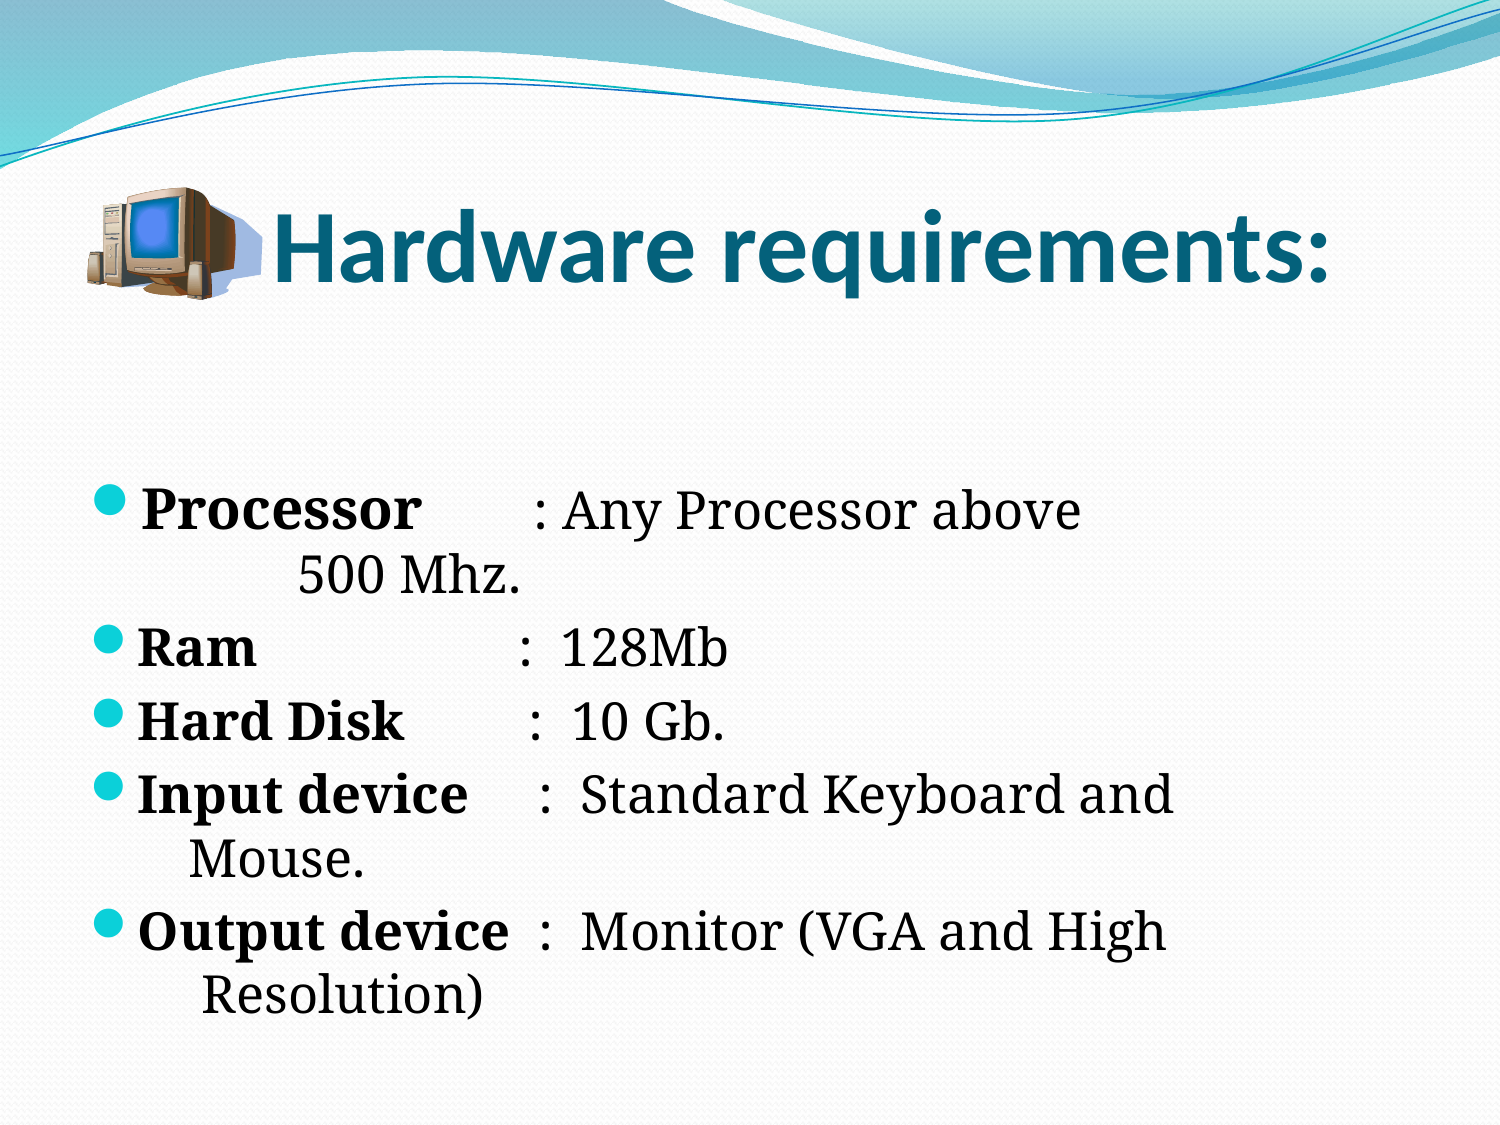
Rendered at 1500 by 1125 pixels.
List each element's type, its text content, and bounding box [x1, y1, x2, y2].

list Processor : Any Processor above 500 Mhz. Ram : 128Mb Hard Disk : 10 Gb. Input device : Standard Keyboard and Mouse. Output device : Monitor (VGA and High Resolution) [75, 317, 1425, 1038]
title Hardware requirements: [75, 115, 1425, 303]
picture [87, 187, 263, 301]
